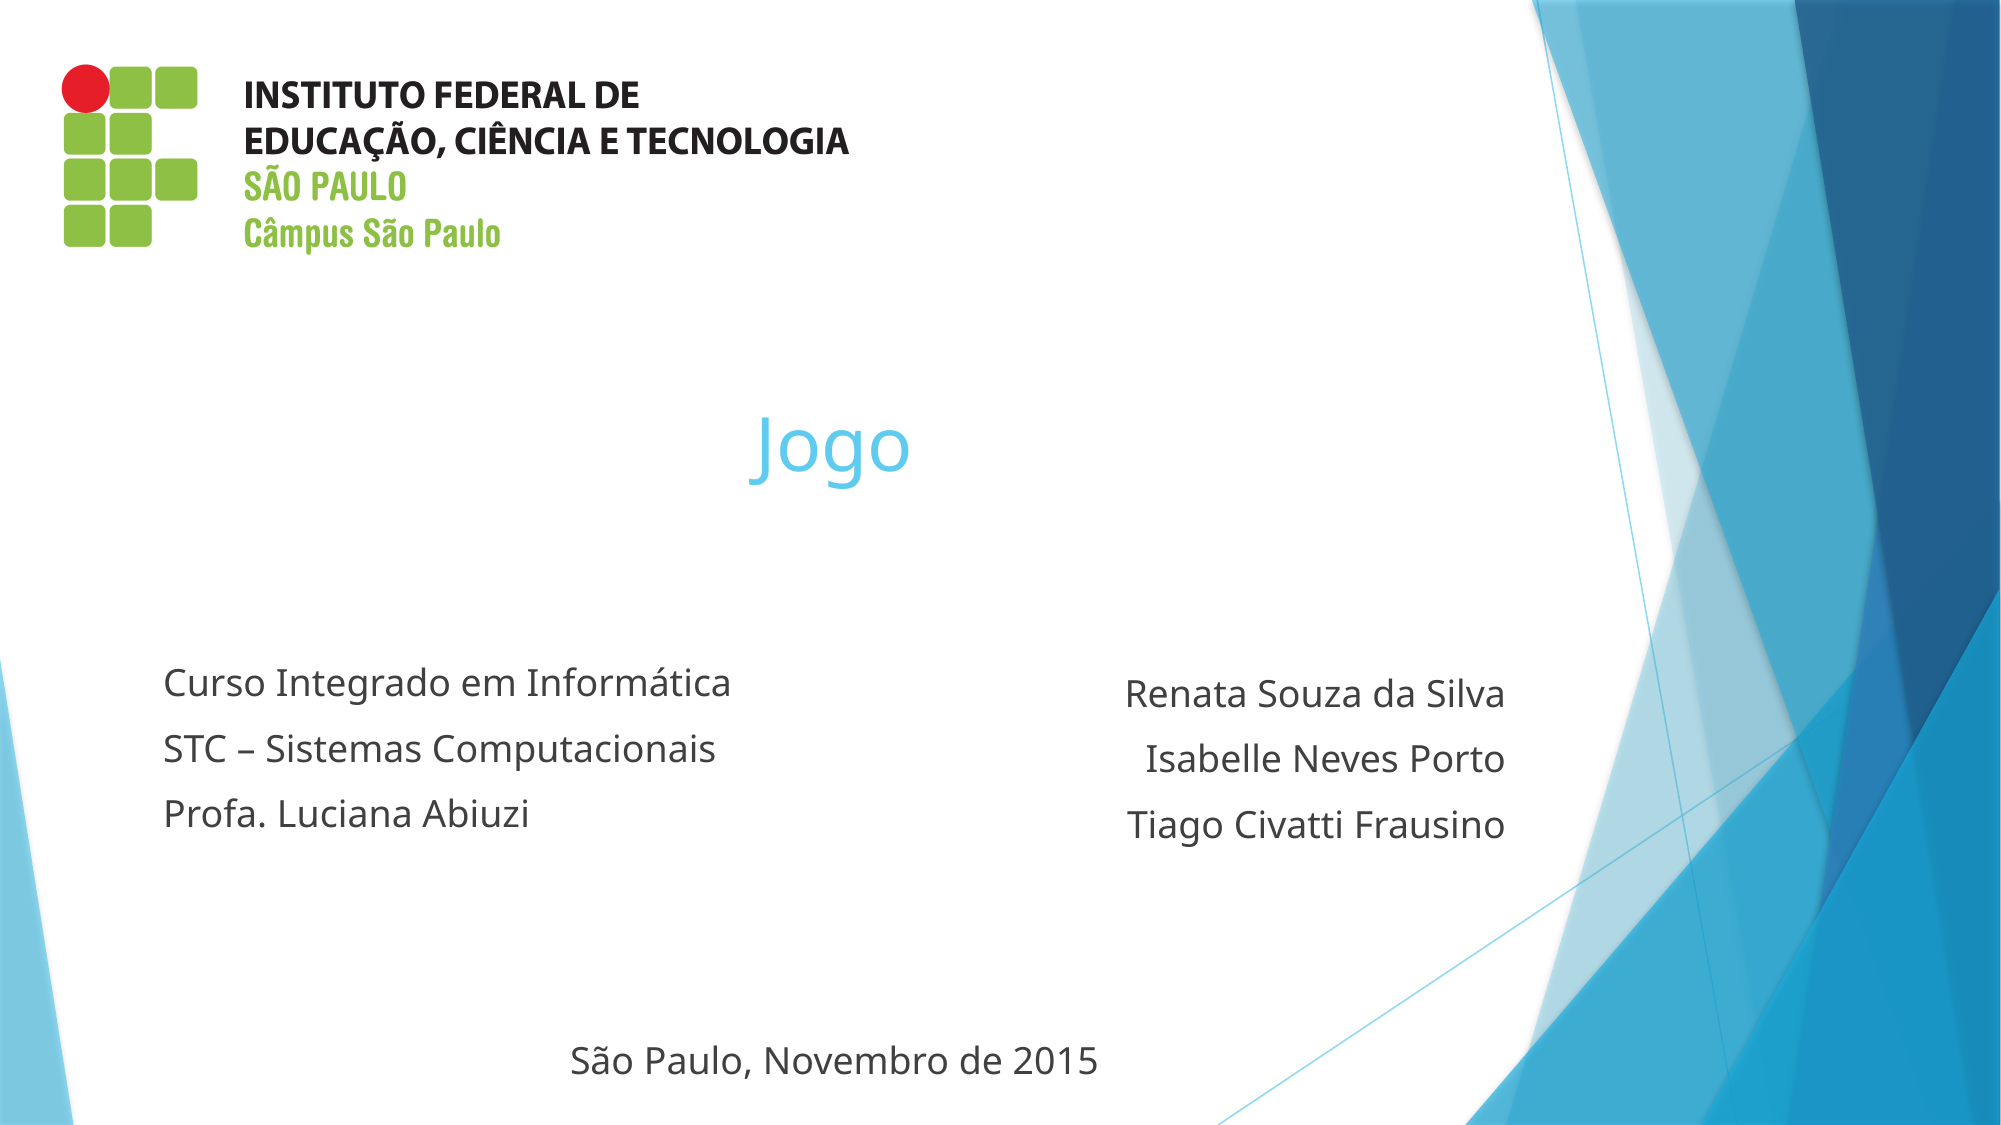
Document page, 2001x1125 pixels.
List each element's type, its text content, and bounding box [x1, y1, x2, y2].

list Curso Integrado em Informática STC – Sistemas Computacionais Profa. Luciana Abiuzi [148, 619, 835, 843]
title Jogo [129, 389, 1540, 544]
list São Paulo, Novembro de 2015 [491, 995, 1178, 1090]
list Renata Souza da Silva Isabelle Neves Porto Tiago Civatti Frausino [834, 662, 1522, 877]
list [19, 17, 887, 293]
